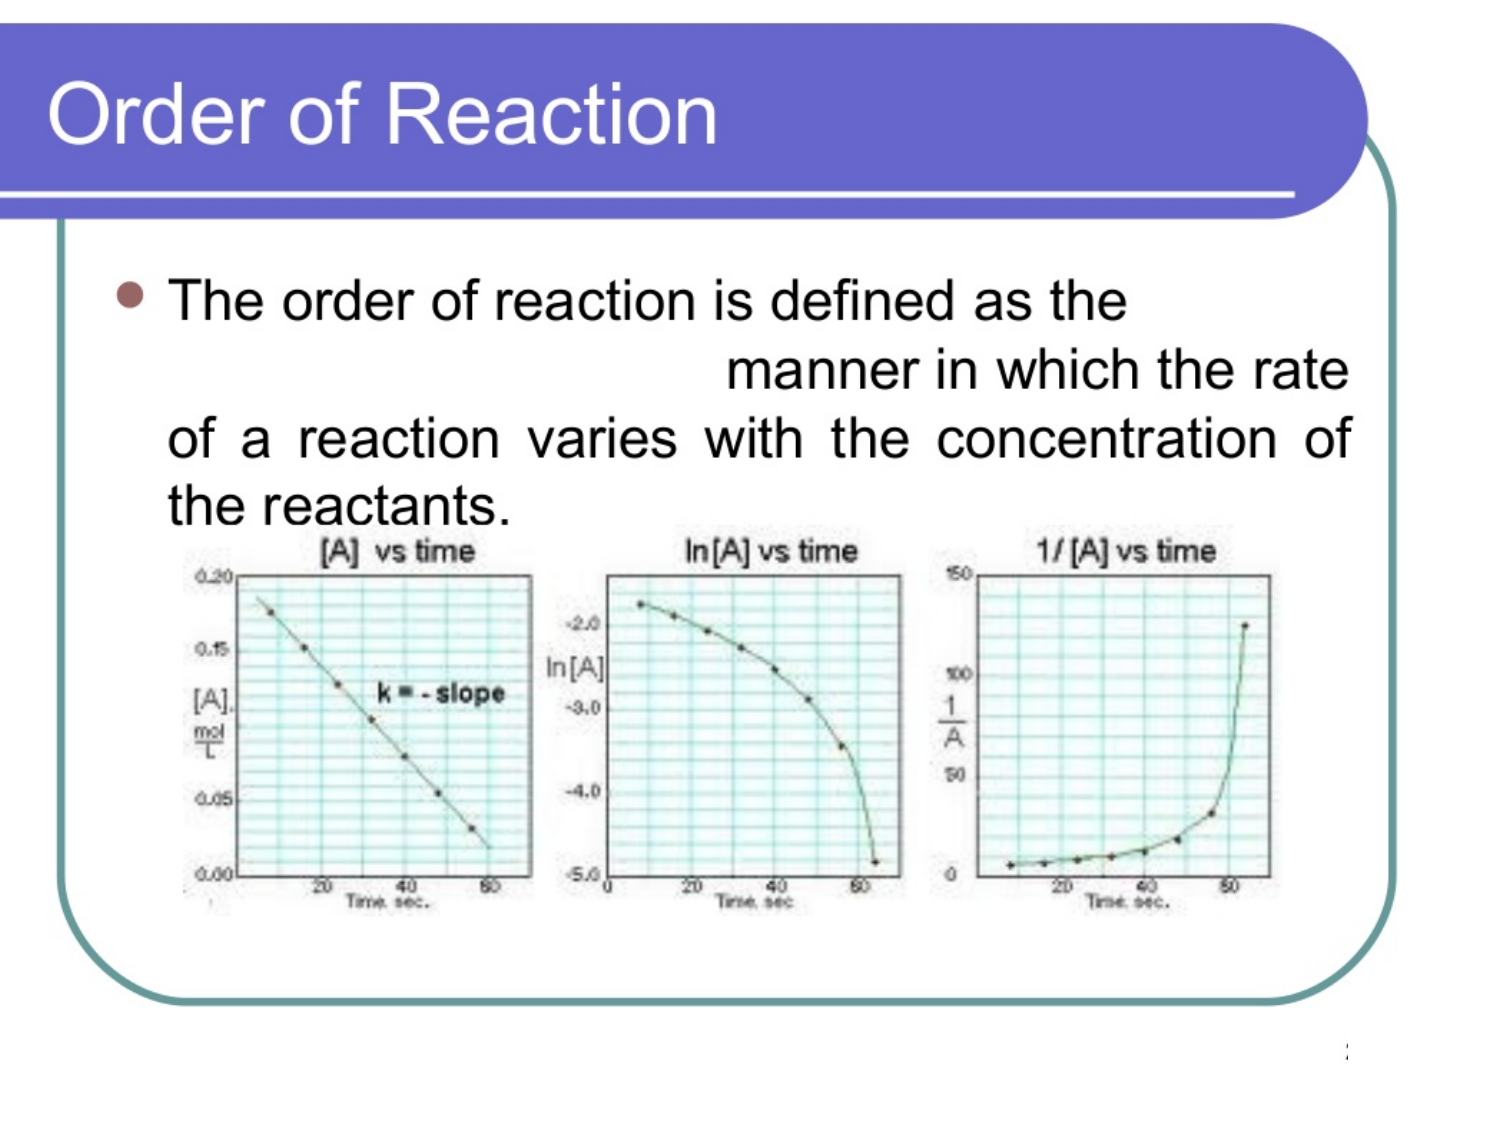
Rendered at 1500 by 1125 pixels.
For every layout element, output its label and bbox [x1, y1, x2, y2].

text_box [0, 0, 1467, 1100]
